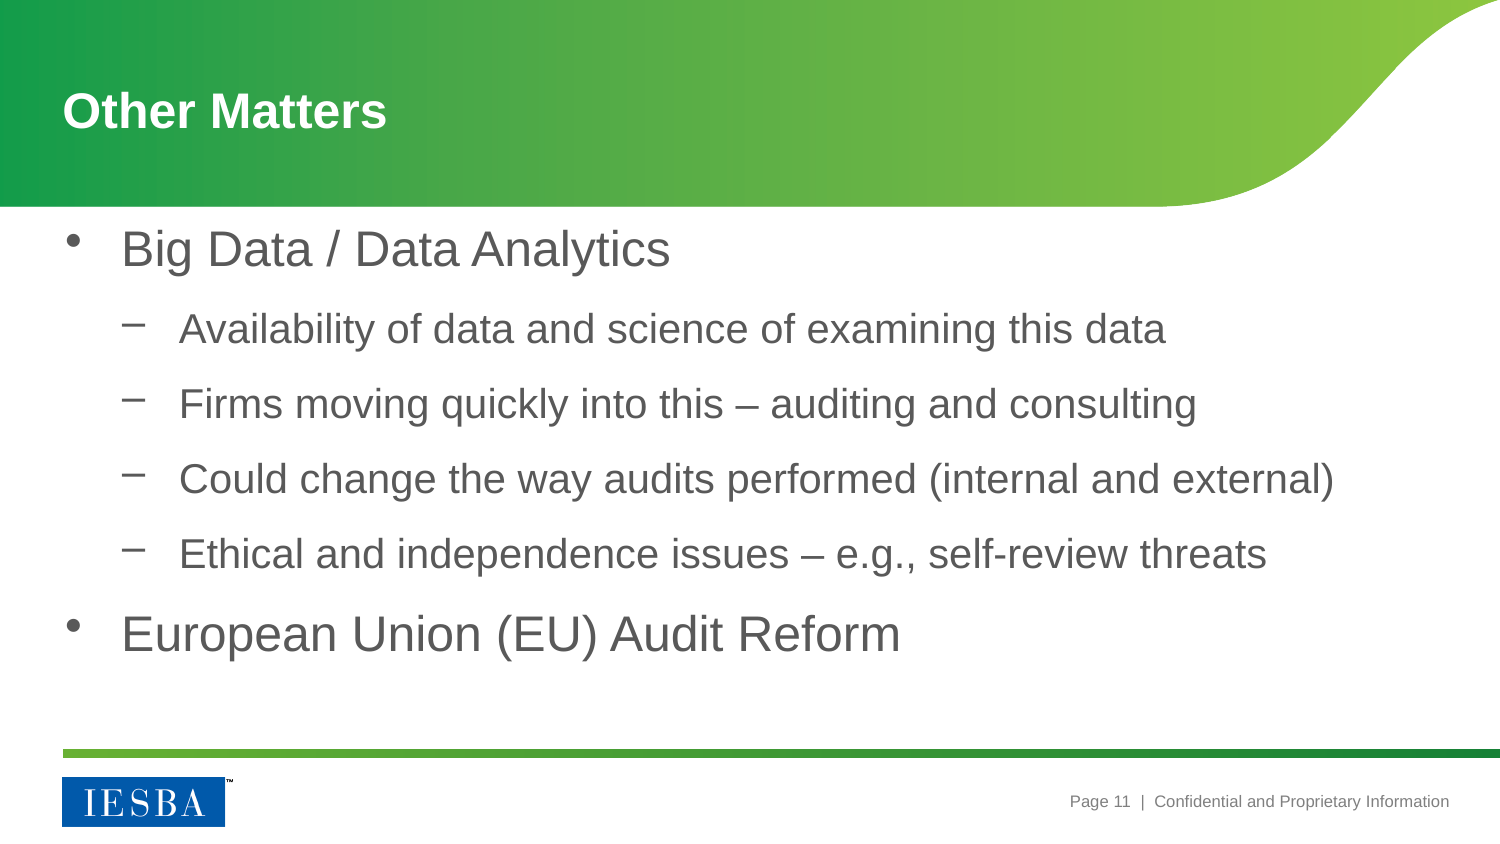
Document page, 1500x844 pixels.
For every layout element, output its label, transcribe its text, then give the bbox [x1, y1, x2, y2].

picture [62, 777, 233, 827]
title Other Matters [62, 75, 1300, 142]
picture [0, 0, 1500, 207]
list Big Data / Data Analytics Availability of data and science of examining this data Firms moving quickly into this – auditing and consulting Could change the way audits performed (internal and external) Ethical and independence issues – e.g., self-review threats European Union (EU) Audit Reform [50, 209, 1488, 747]
